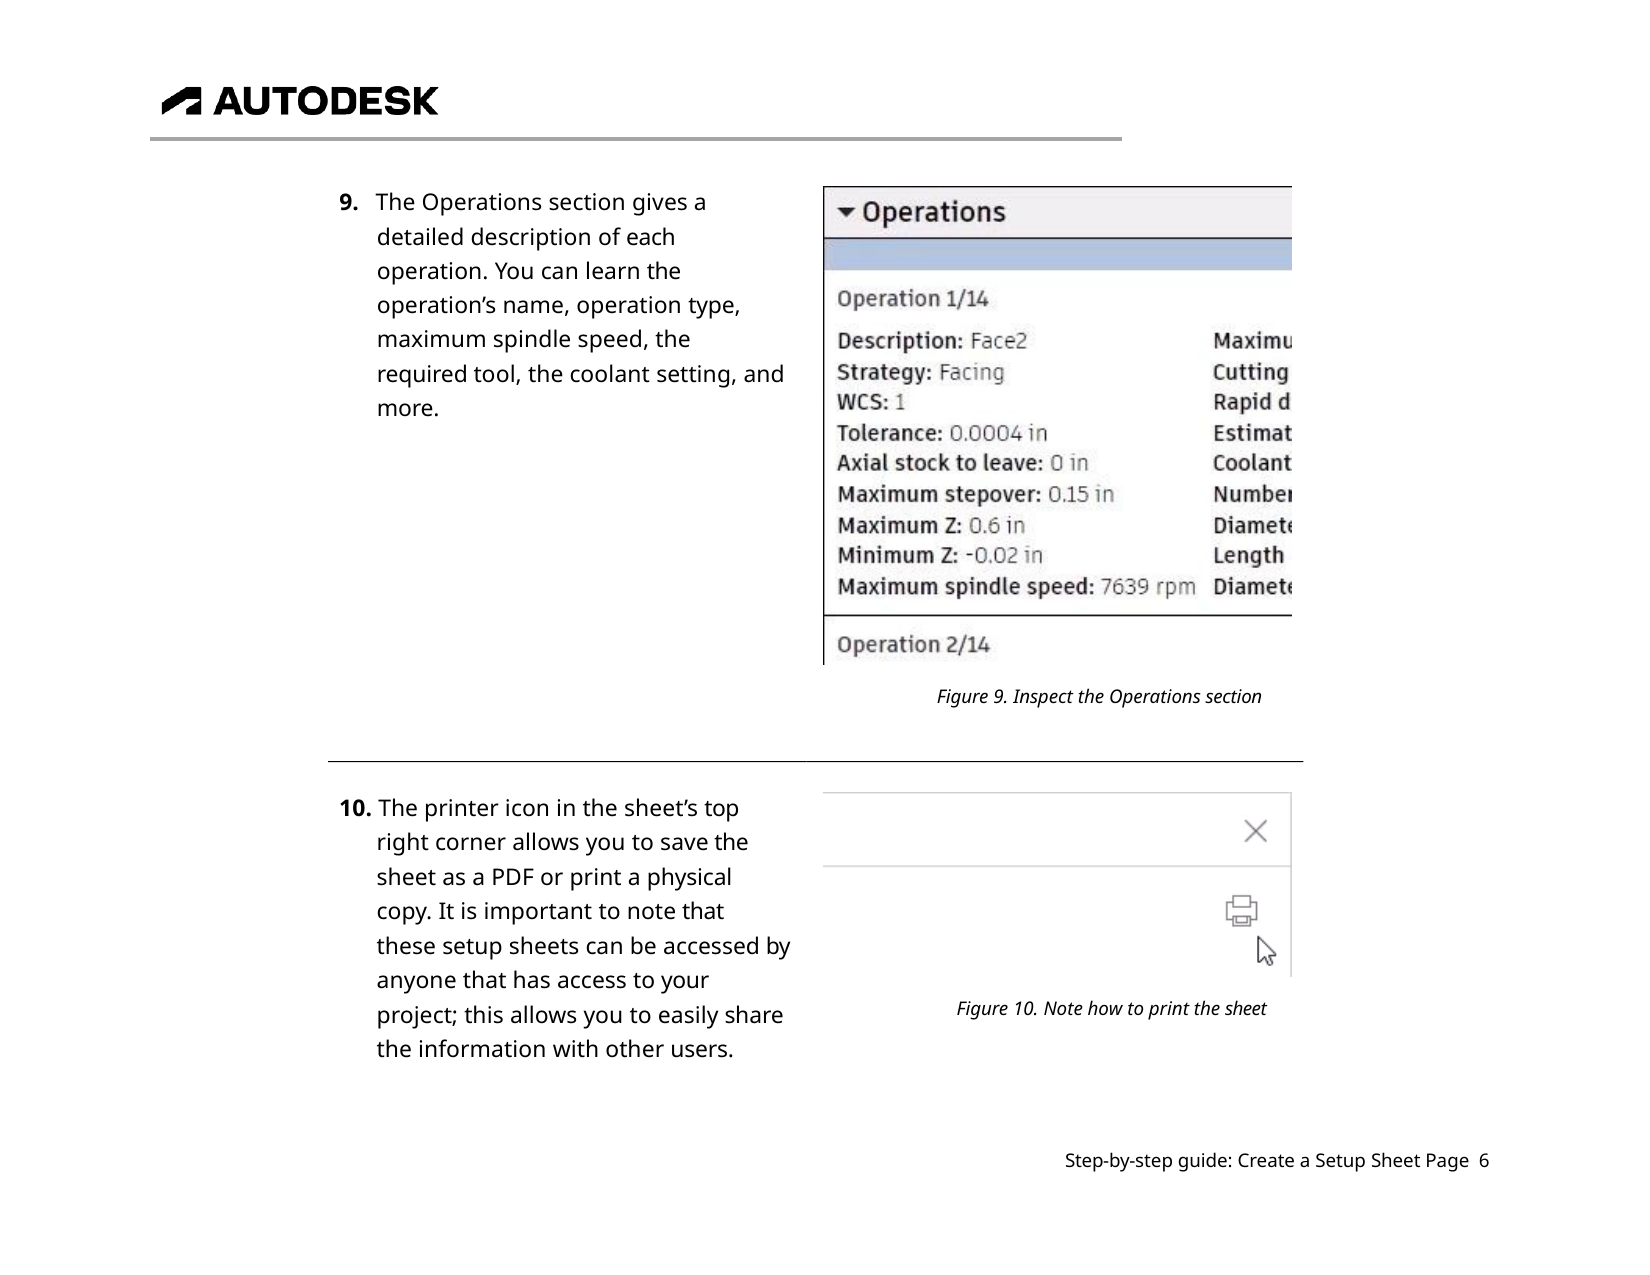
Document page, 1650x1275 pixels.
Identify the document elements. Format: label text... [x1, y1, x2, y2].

picture [161, 86, 439, 115]
text_box Figure 10. Note how to print the sheet [954, 994, 1295, 1020]
picture [822, 791, 1292, 977]
picture [822, 186, 1292, 665]
text_box 9. The Operations section gives a detailed description of each operation. You can learn the operation’s name, operation type, maximum spindle speed, the required tool, the coolant setting, and more. [337, 178, 787, 421]
text_box 10. The printer icon in the sheet’s top right corner allows you to save the sheet as a PDF or print a physical copy. It is important to note that these setup sheets can be accessed by anyone that has access to your project; this allows you to easily share the information with other users. [337, 783, 797, 1063]
slide_number Step-by-step guide: Create a Setup Sheet Page 3 [1063, 1145, 1509, 1275]
text_box Figure 9. Inspect the Operations section [934, 683, 1294, 708]
